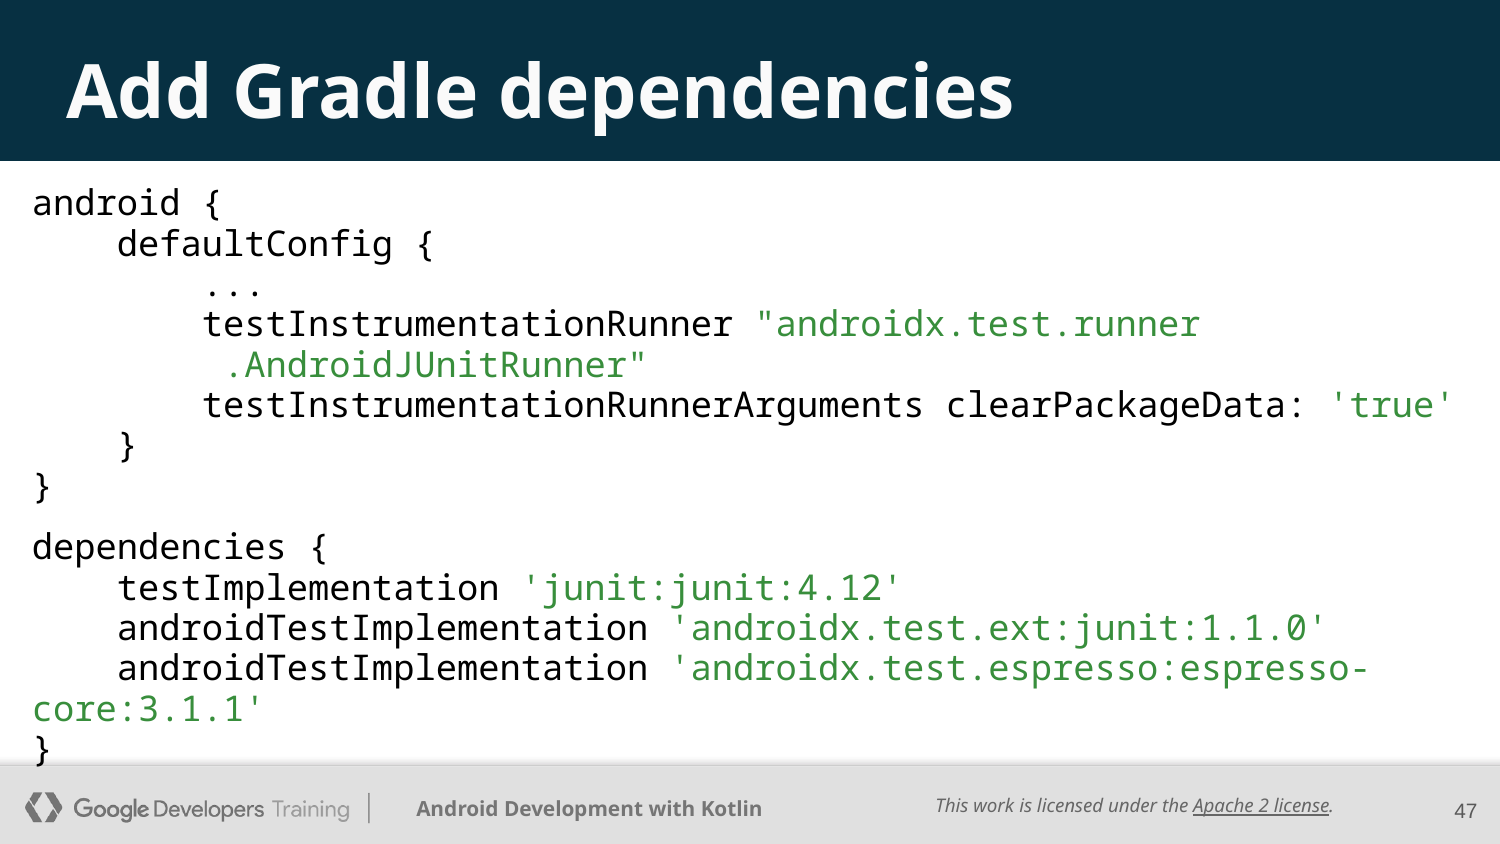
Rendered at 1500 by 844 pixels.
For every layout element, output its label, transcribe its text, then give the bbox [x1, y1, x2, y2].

slide_number ‹#› [1402, 777, 1493, 842]
title Add Gradle dependencies [51, 28, 1449, 122]
picture [0, 161, 1500, 844]
list android { defaultConfig { ... testInstrumentationRunner "androidx.test.runner .AndroidJUnitRunner" testInstrumentationRunnerArguments clearPackageData: 'true' } } dependencies { testImplementation 'junit:junit:4.12' androidTestImplementation 'androidx.test.ext:junit:1.1.0' androidTestImplementation 'androidx.test.espresso:espresso-core:3.1.1' } [16, 168, 1500, 761]
